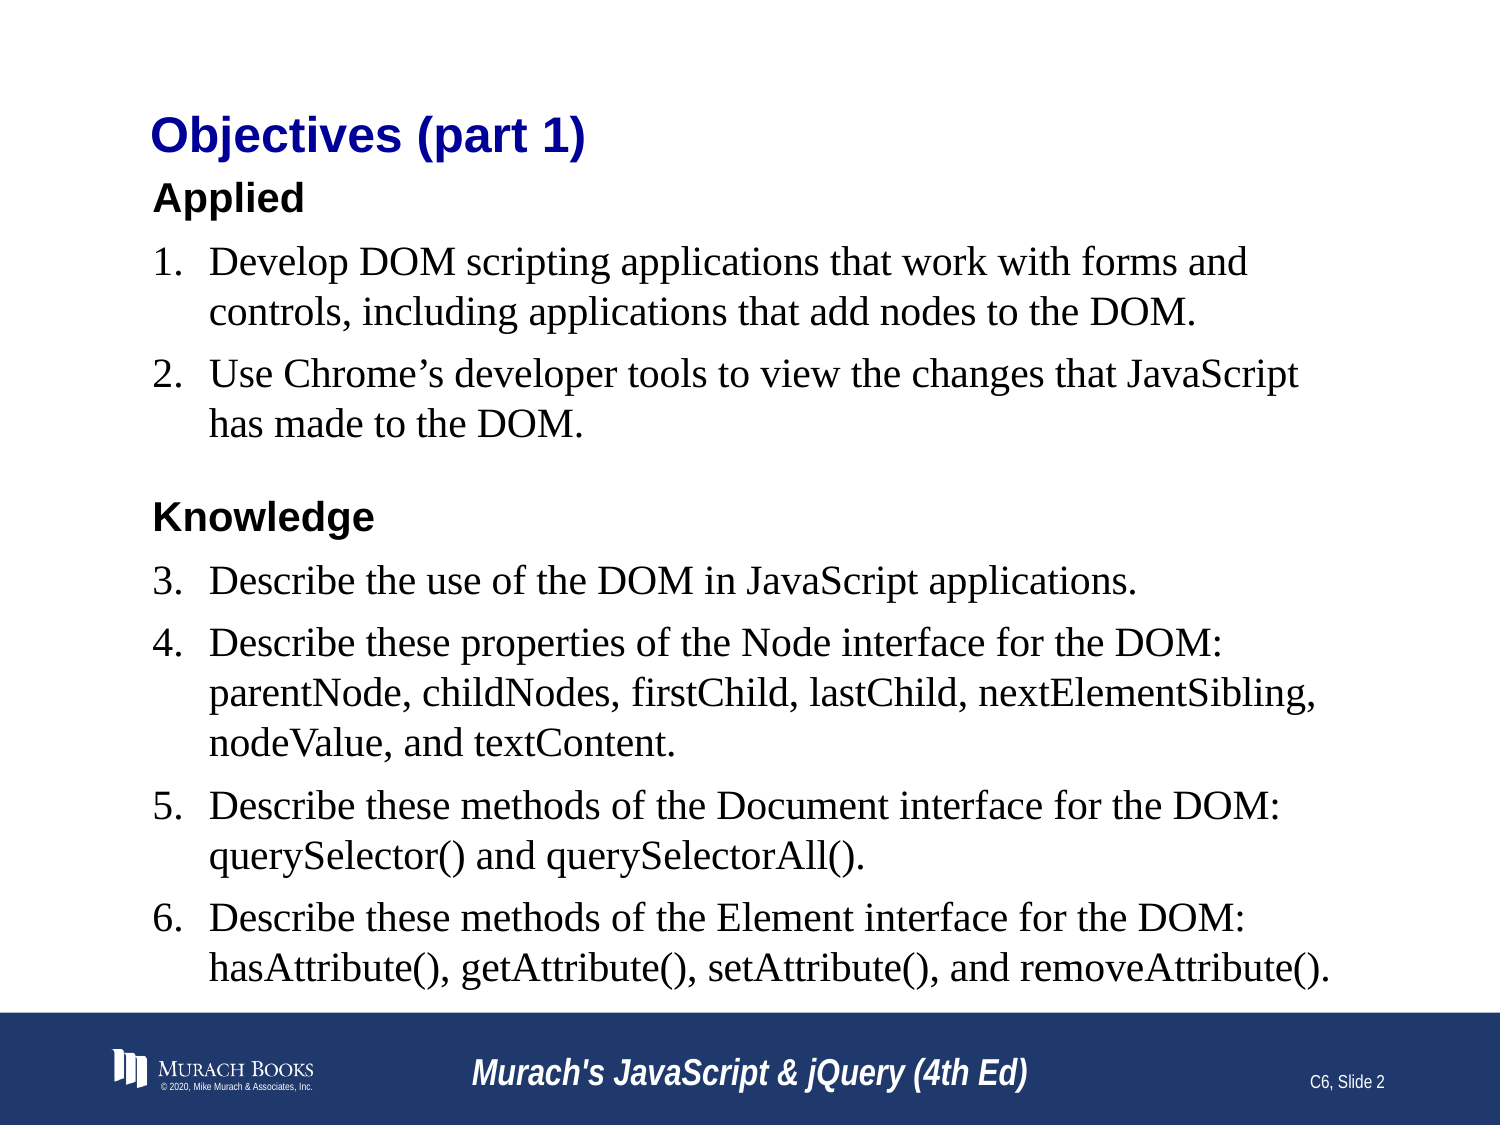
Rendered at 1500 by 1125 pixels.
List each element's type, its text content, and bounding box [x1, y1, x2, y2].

title Objectives (part 1) [150, 102, 1350, 163]
slide_number C6, Slide 2 [1087, 1025, 1400, 1100]
slide_number Murach's JavaScript & jQuery (4th Ed) [463, 1025, 1050, 1100]
list Applied Develop DOM scripting applications that work with forms and controls, including applications that add nodes to the DOM. Use Chrome’s developer tools to view the changes that JavaScript has made to the DOM. Knowledge Describe the use of the DOM in JavaScript applications. Describe these properties of the Node interface for the DOM: parentNode, childNodes, firstChild, lastChild, nextElementSibling, nodeValue, and textContent. Describe these methods of the Document interface for the DOM: querySelector() and querySelectorAll(). Describe these methods of the Element interface for the DOM: hasAttribute(), getAttribute(), setAttribute(), and removeAttribute(). [137, 163, 1350, 964]
footer © 2020, Mike Murach & Associates, Inc. [12, 1025, 463, 1100]
